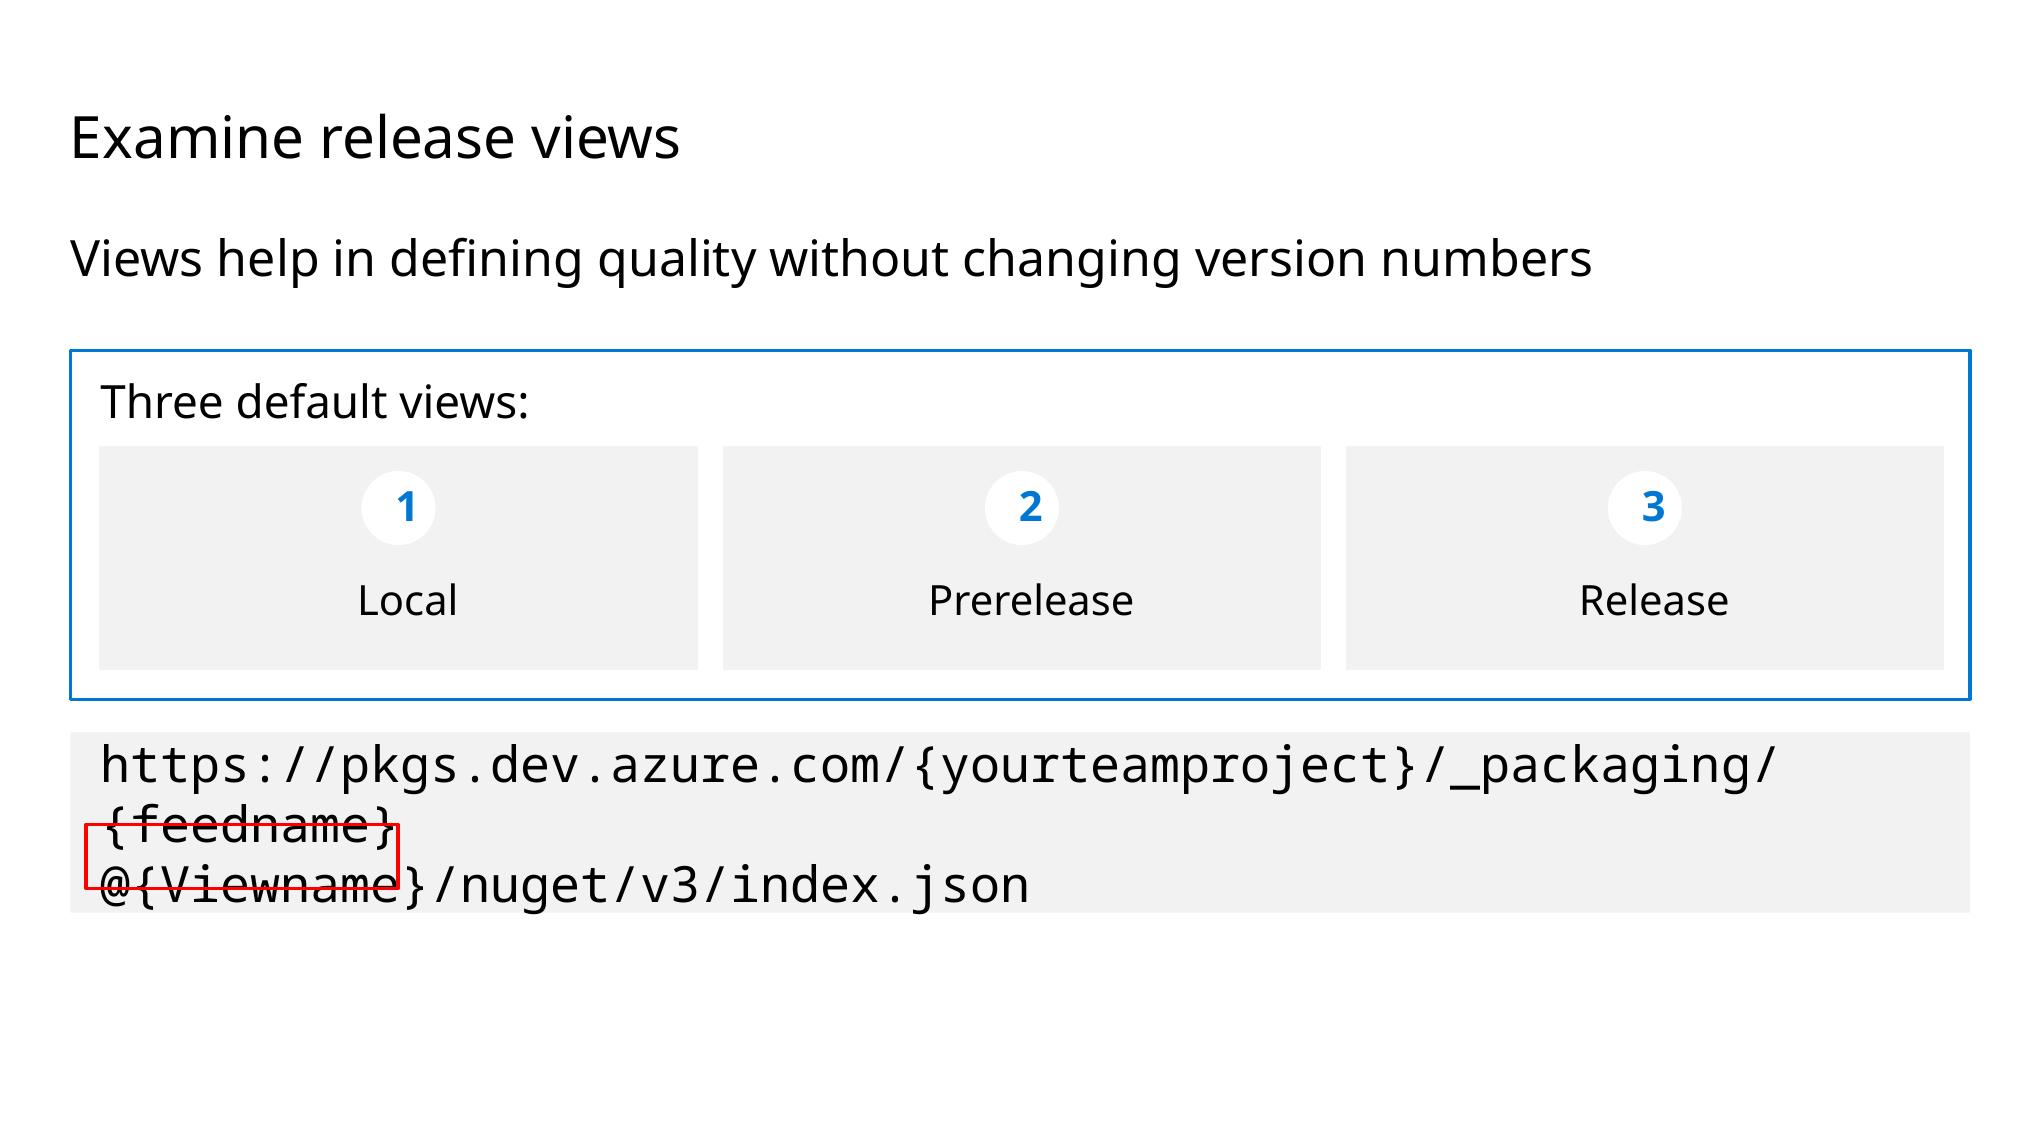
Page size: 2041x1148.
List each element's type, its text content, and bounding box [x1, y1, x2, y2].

text_box Release [1346, 446, 1944, 670]
text_box Local [99, 446, 698, 670]
text_box [85, 824, 399, 889]
text_box 1 [362, 471, 435, 545]
title Examine release views [70, 103, 1969, 172]
text_box https://pkgs.dev.azure.com/{yourteamproject}/_packaging/{feedname} @{Viewname}/nuget/v3/index.json [70, 732, 1971, 913]
text_box Views help in defining quality without changing version numbers [70, 233, 1636, 288]
text_box 2 [985, 471, 1058, 545]
text_box Three default views: [70, 350, 1970, 700]
text_box Prerelease [723, 446, 1321, 670]
text_box 3 [1608, 471, 1681, 545]
